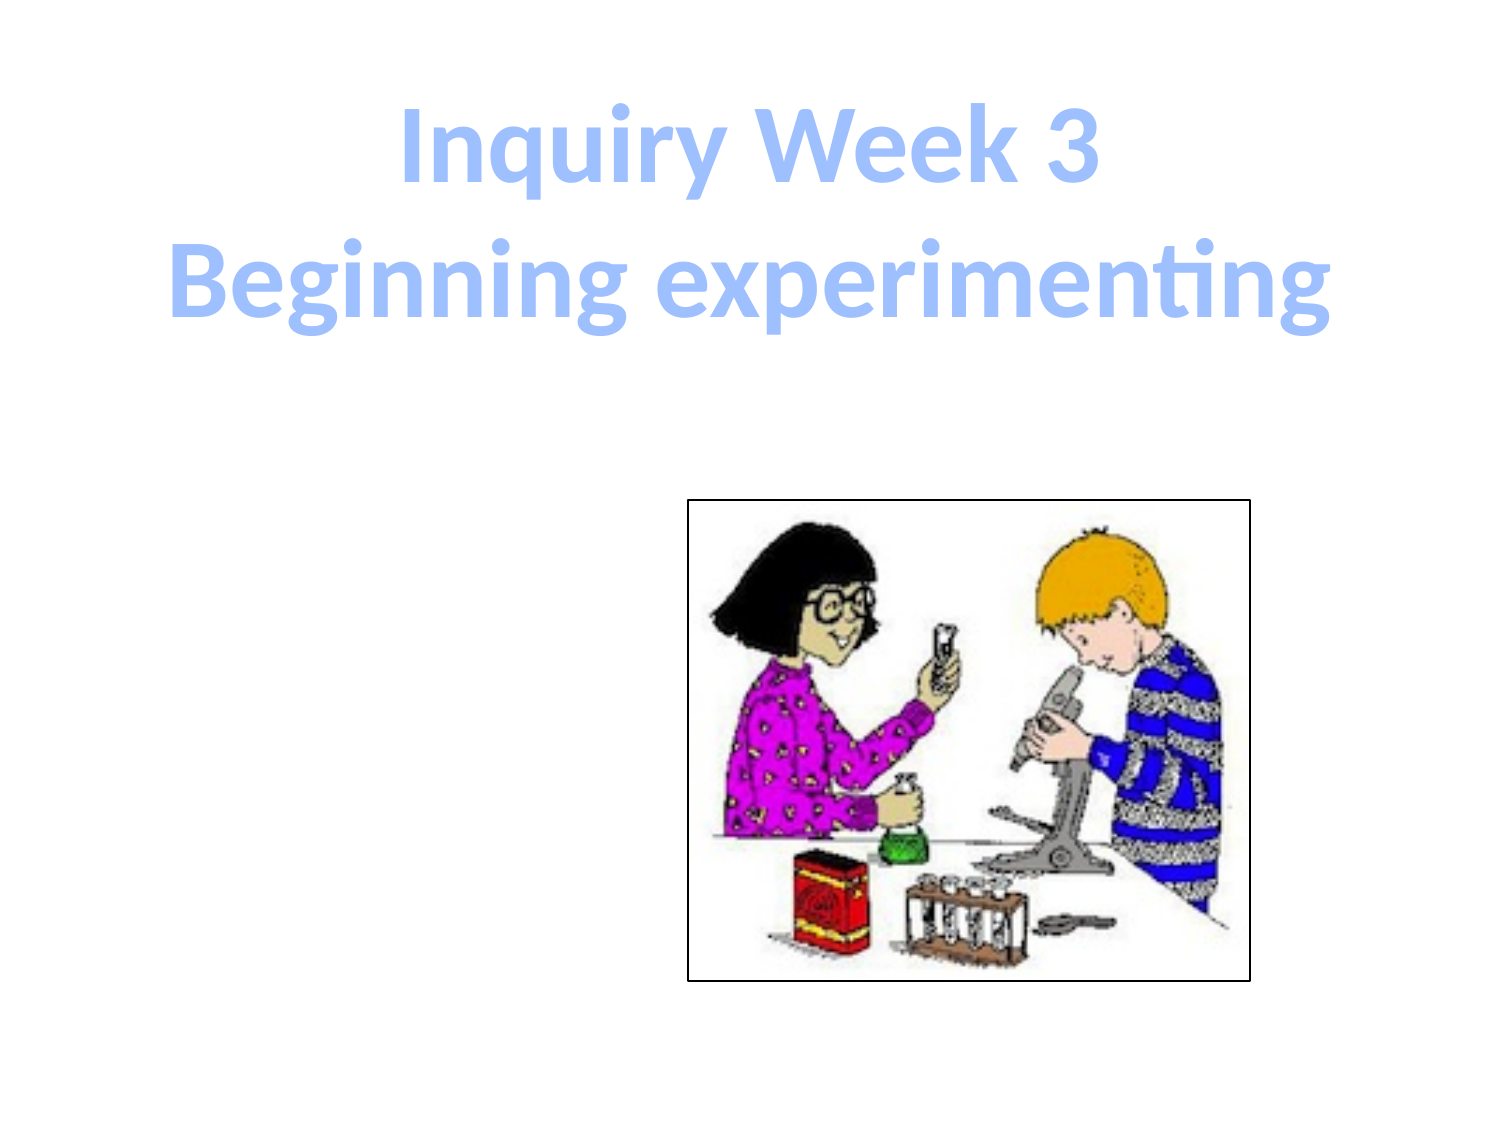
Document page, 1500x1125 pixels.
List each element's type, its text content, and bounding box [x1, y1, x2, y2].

picture [688, 500, 1250, 981]
text_box Inquiry Week 3 Beginning experimenting [151, 62, 1349, 348]
